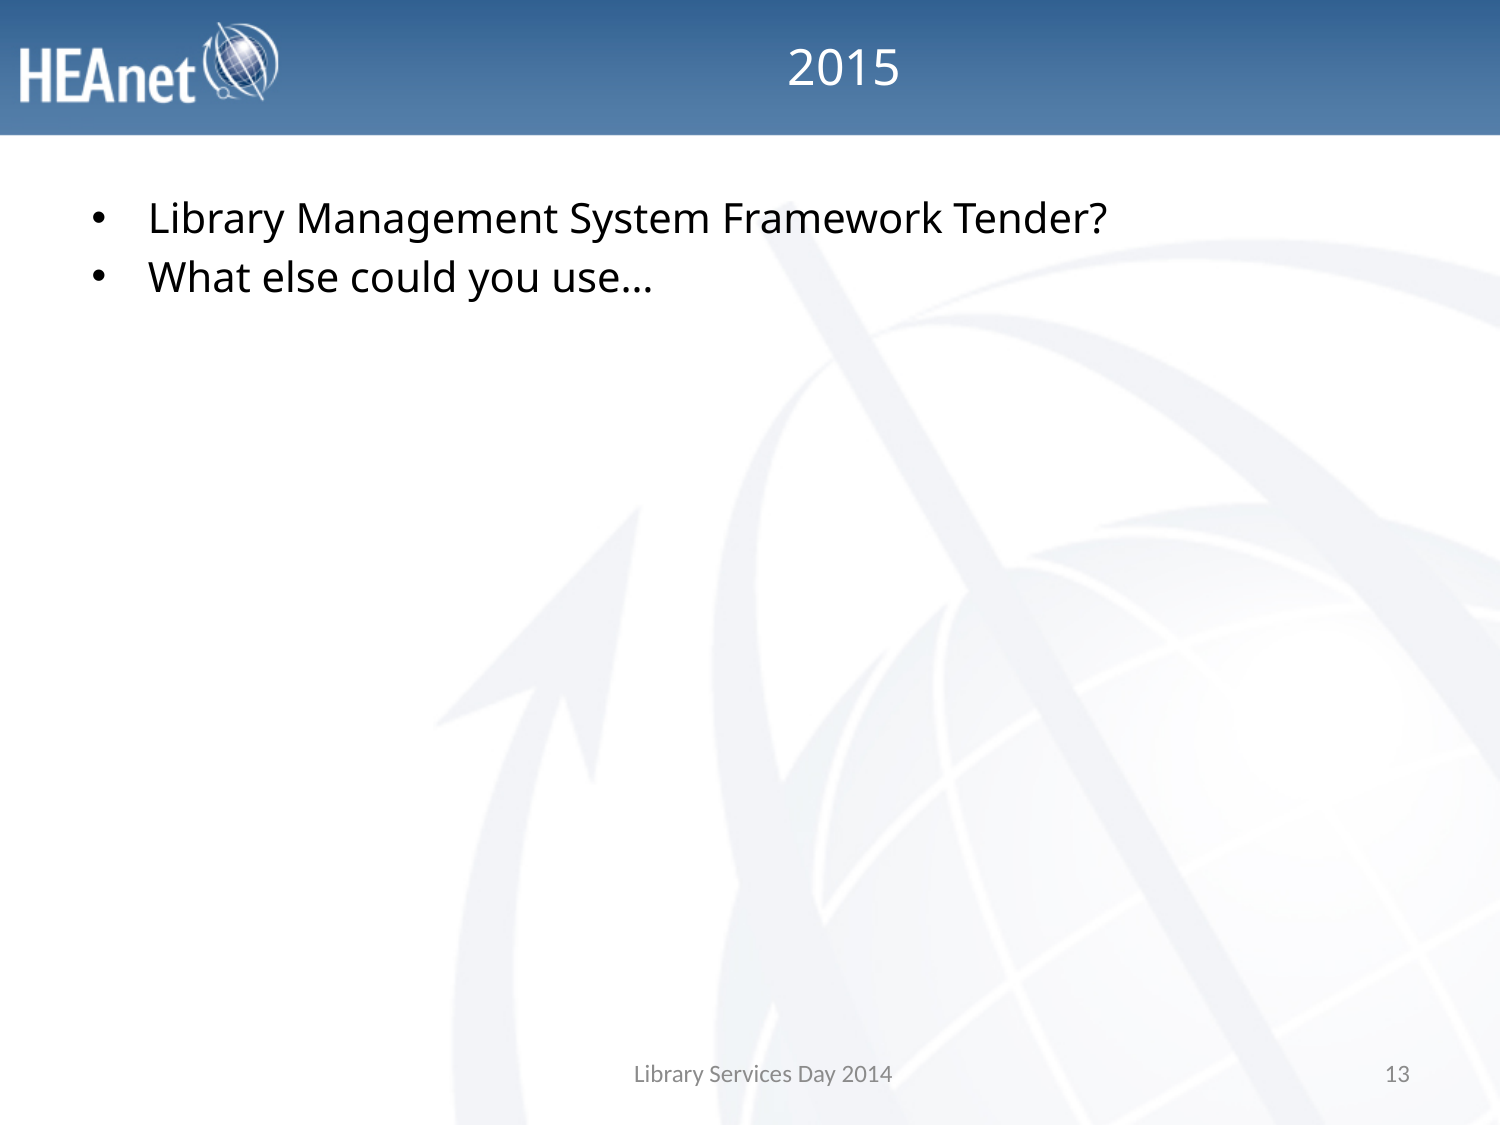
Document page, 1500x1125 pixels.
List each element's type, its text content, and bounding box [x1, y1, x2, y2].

list Library Management System Framework Tender? What else could you use… [76, 184, 1427, 1043]
title 2015 [312, 0, 1376, 160]
slide_number 13 [1074, 1043, 1425, 1103]
picture [0, 0, 1500, 1125]
footer Library Services Day 2014 [454, 1043, 1073, 1103]
